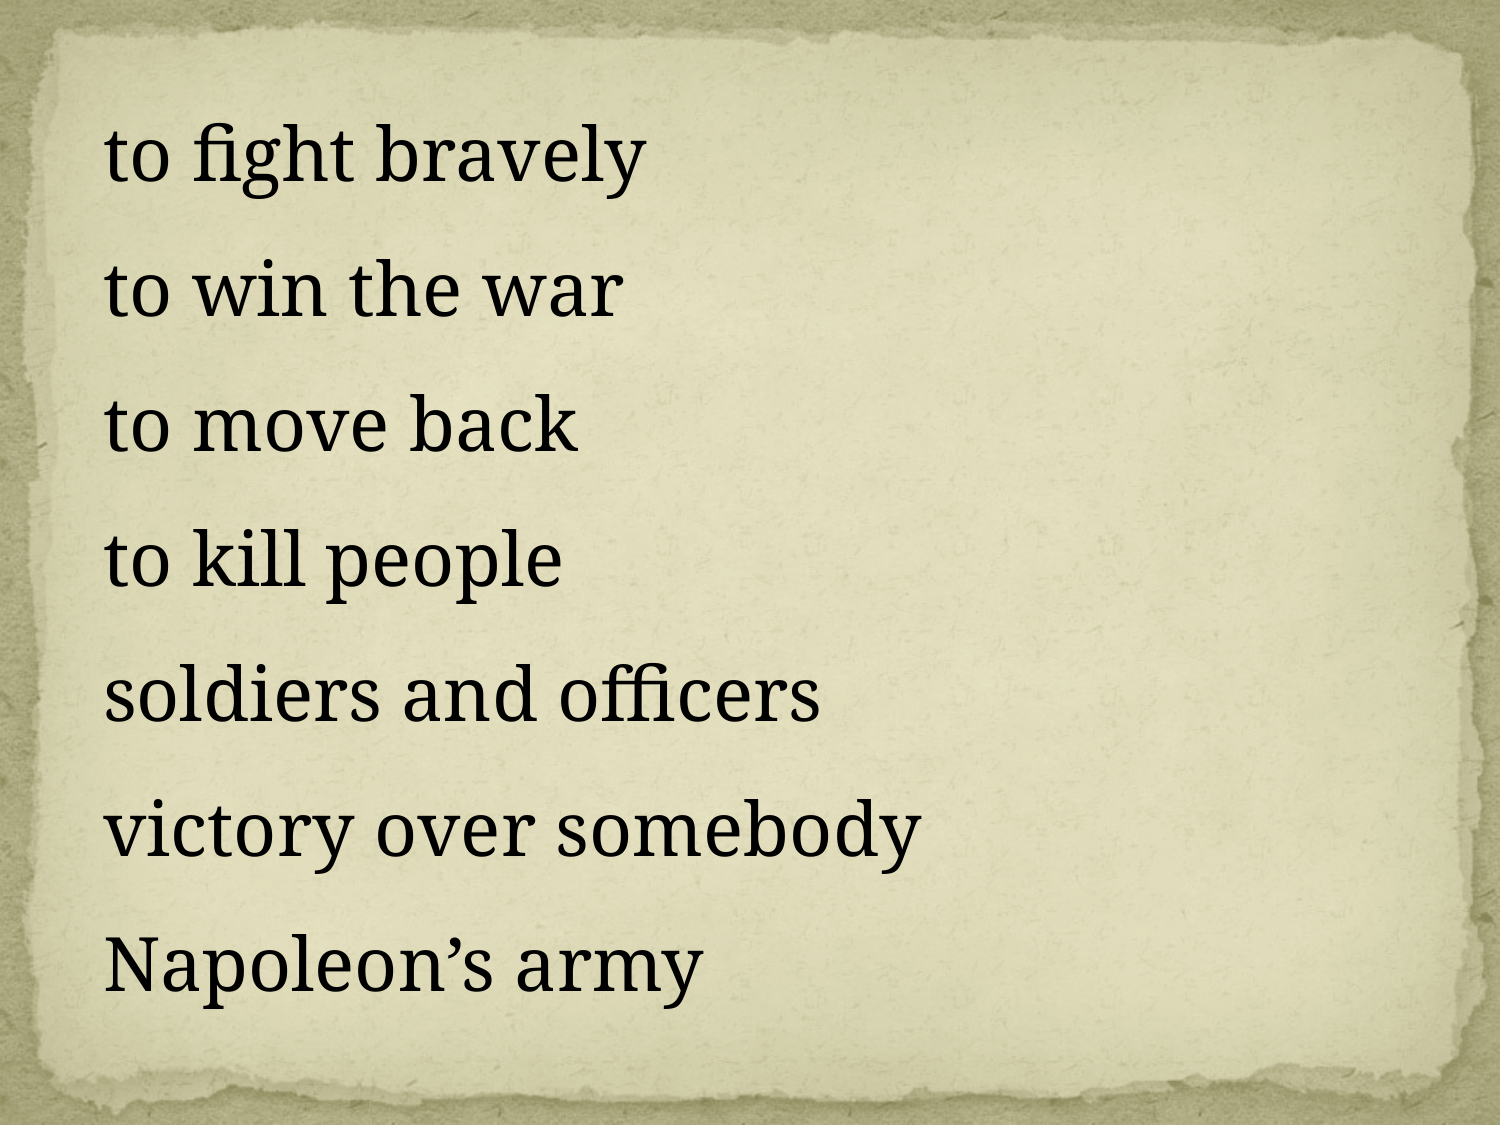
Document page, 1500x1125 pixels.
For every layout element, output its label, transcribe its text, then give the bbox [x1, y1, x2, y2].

text_box to fight bravely to win the war to move back to kill people soldiers and officers victory over somebody Napoleon’s army [88, 54, 1081, 1060]
